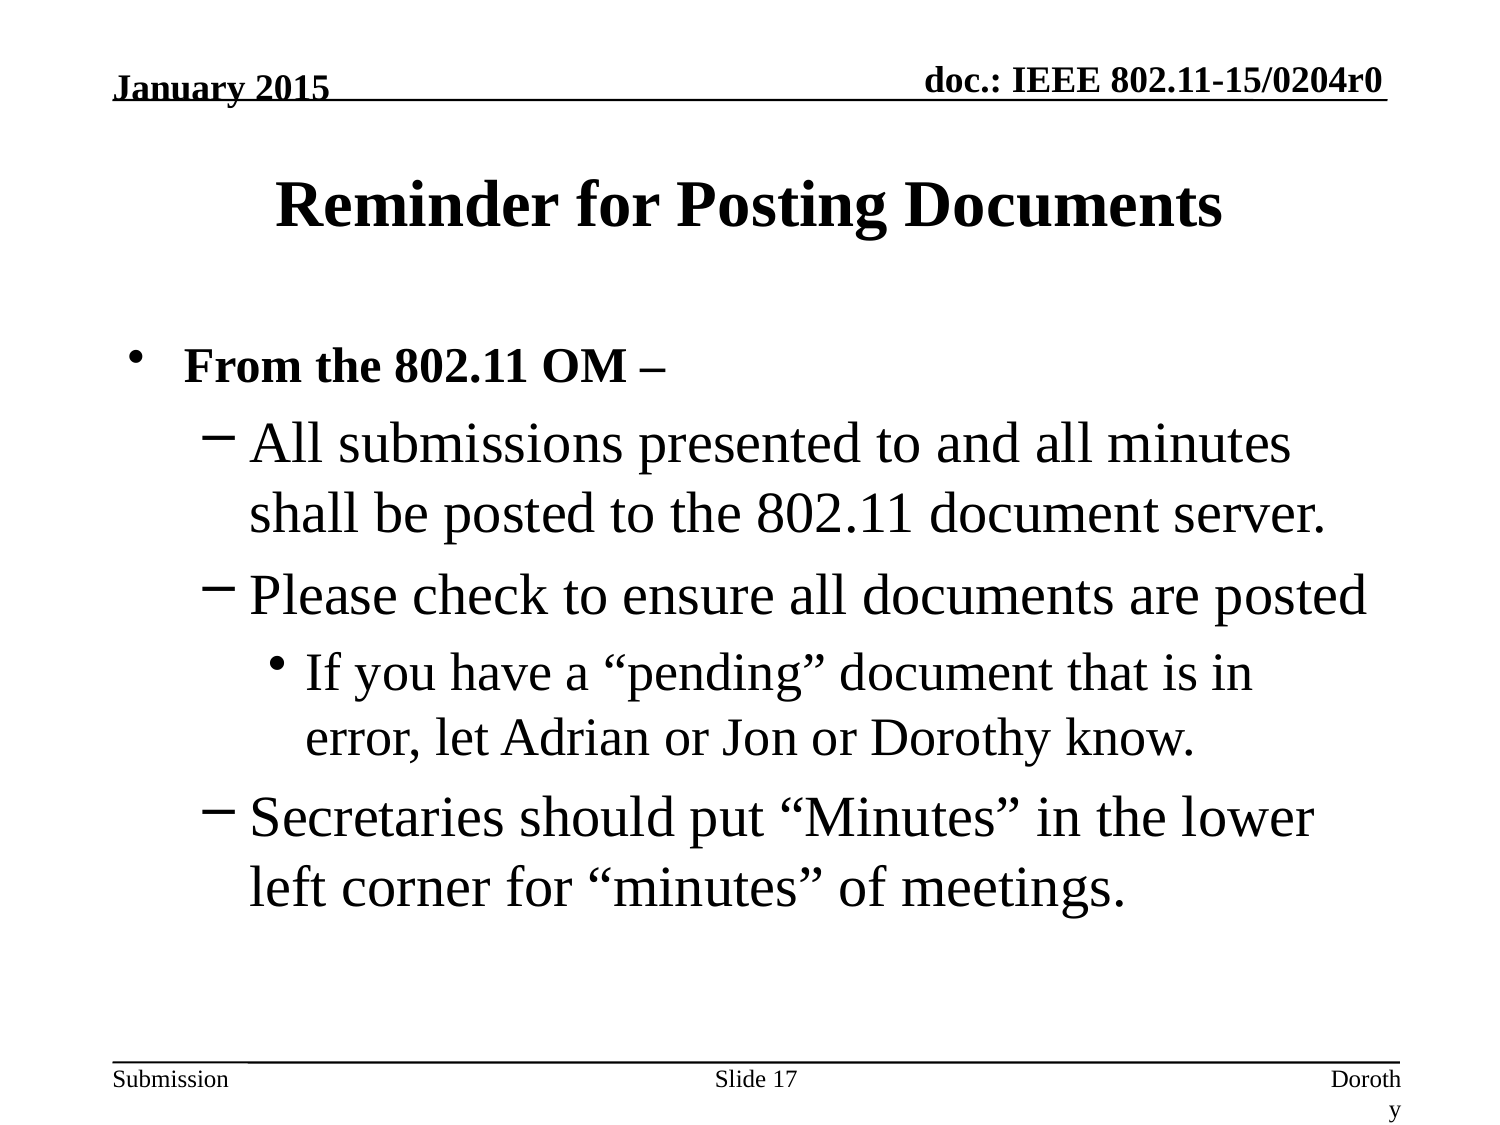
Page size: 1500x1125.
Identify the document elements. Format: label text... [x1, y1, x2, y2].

footer Dorothy Stanley, Aruba Networks [1324, 1061, 1402, 1093]
title Reminder for Posting Documents [112, 112, 1388, 288]
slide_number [112, 62, 401, 109]
list From the 802.11 OM – All submissions presented to and all minutes shall be posted to the 802.11 document server. Please check to ensure all documents are posted If you have a “pending” document that is in error, let Adrian or Jon or Dorothy know. Secretaries should put “Minutes” in the lower left corner for “minutes” of meetings. [112, 324, 1388, 1001]
slide_number Slide 17 [712, 1061, 800, 1093]
